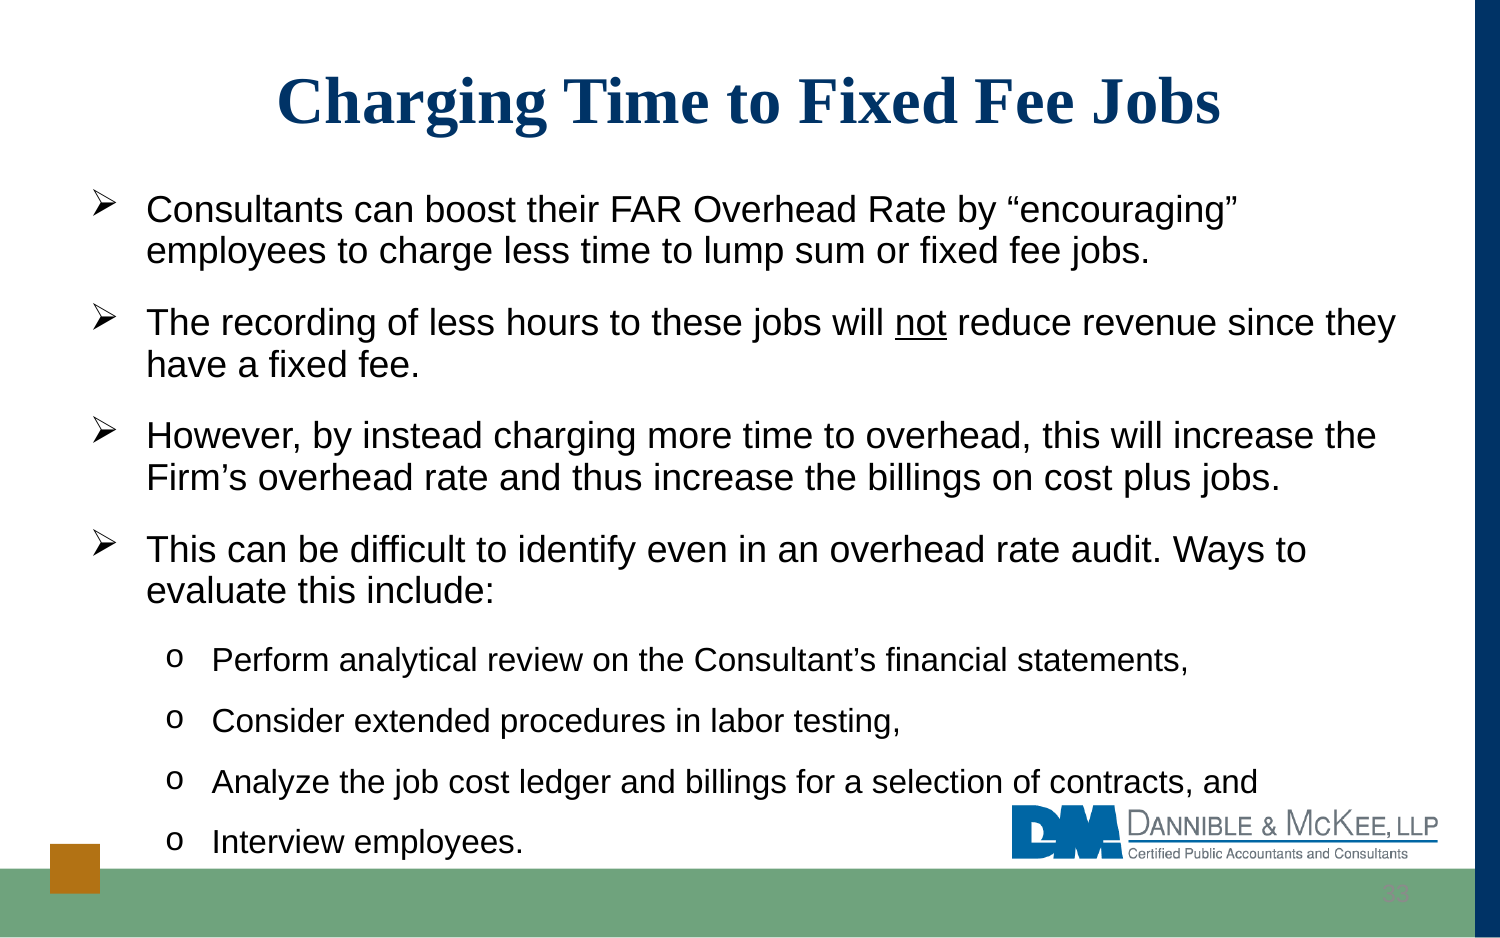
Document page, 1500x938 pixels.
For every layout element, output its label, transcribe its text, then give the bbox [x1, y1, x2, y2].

title Charging Time to Fixed Fee Jobs [112, 56, 1388, 169]
list Consultants can boost their FAR Overhead Rate by “encouraging” employees to charge less time to lump sum or fixed fee jobs. The recording of less hours to these jobs will not reduce revenue since they have a fixed fee. However, by instead charging more time to overhead, this will increase the Firm’s overhead rate and thus increase the billings on cost plus jobs. This can be difficult to identify even in an overhead rate audit. Ways to evaluate this include: Perform analytical review on the Consultant’s financial statements, Consider extended procedures in labor testing, Analyze the job cost ledger and billings for a selection of contracts, and Interview employees. [75, 181, 1425, 807]
picture [1012, 805, 1438, 859]
slide_number 33 [1074, 868, 1425, 919]
